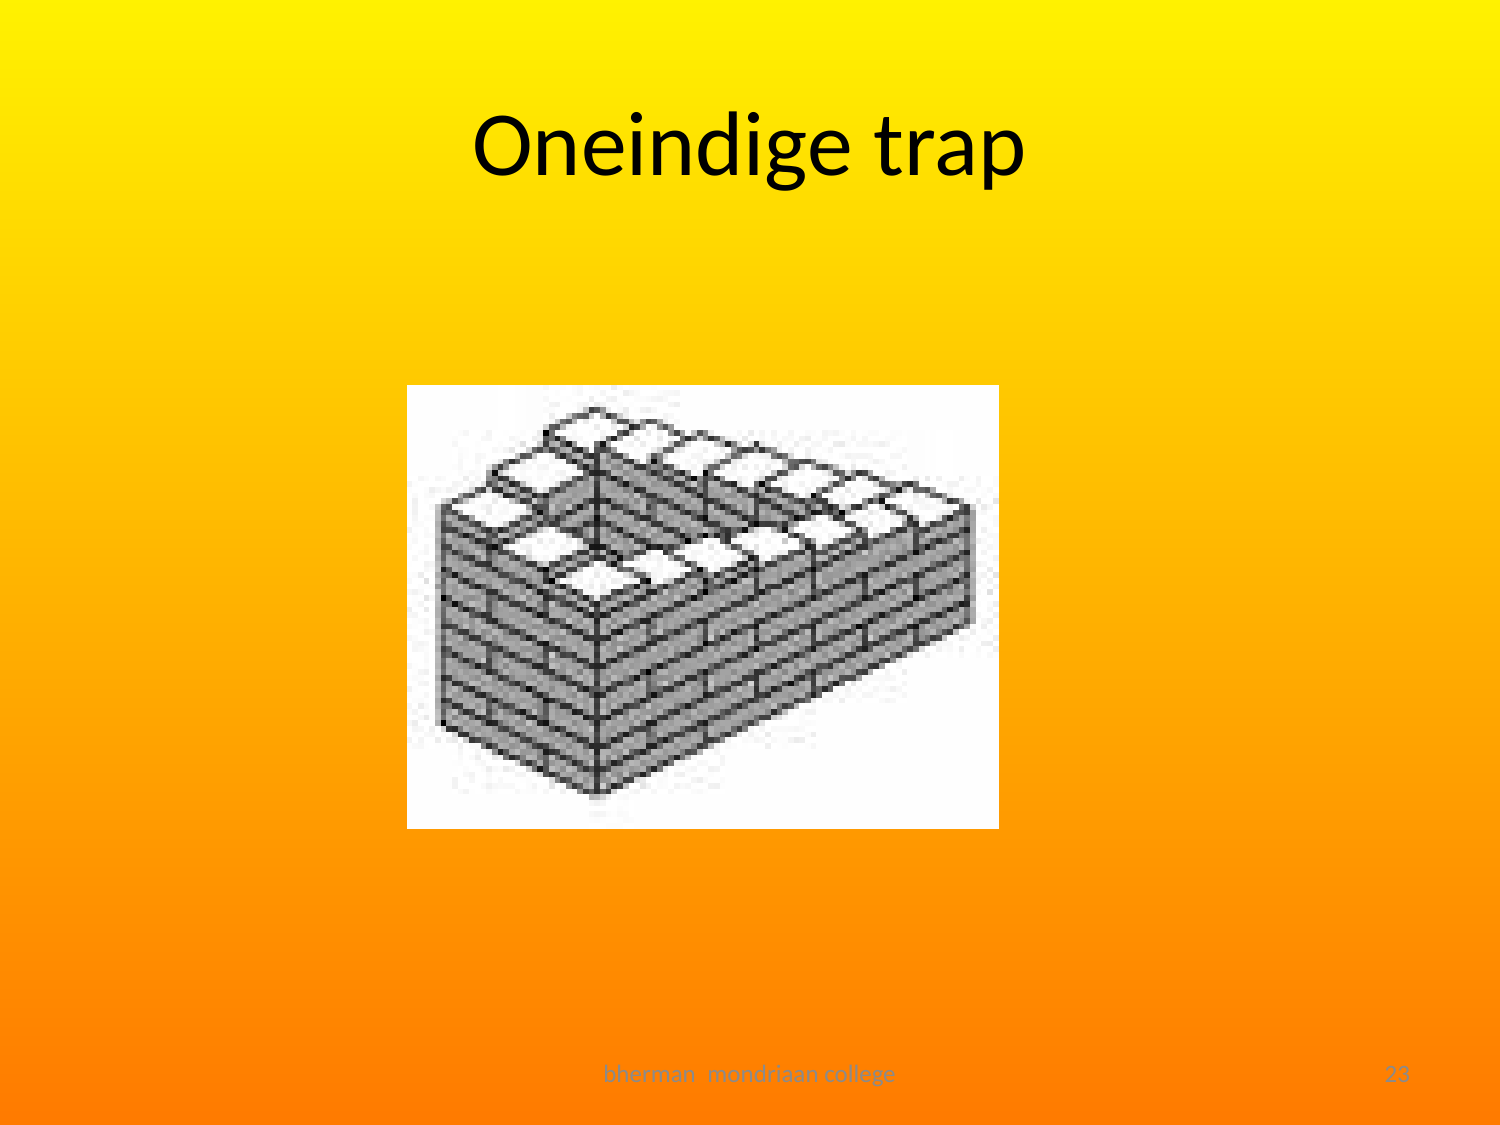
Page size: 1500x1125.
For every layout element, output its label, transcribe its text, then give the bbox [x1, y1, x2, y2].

slide_number 23 [1074, 1042, 1425, 1103]
title Oneindige trap [75, 45, 1425, 233]
picture [407, 385, 999, 829]
footer bherman mondriaan college [512, 1042, 988, 1103]
